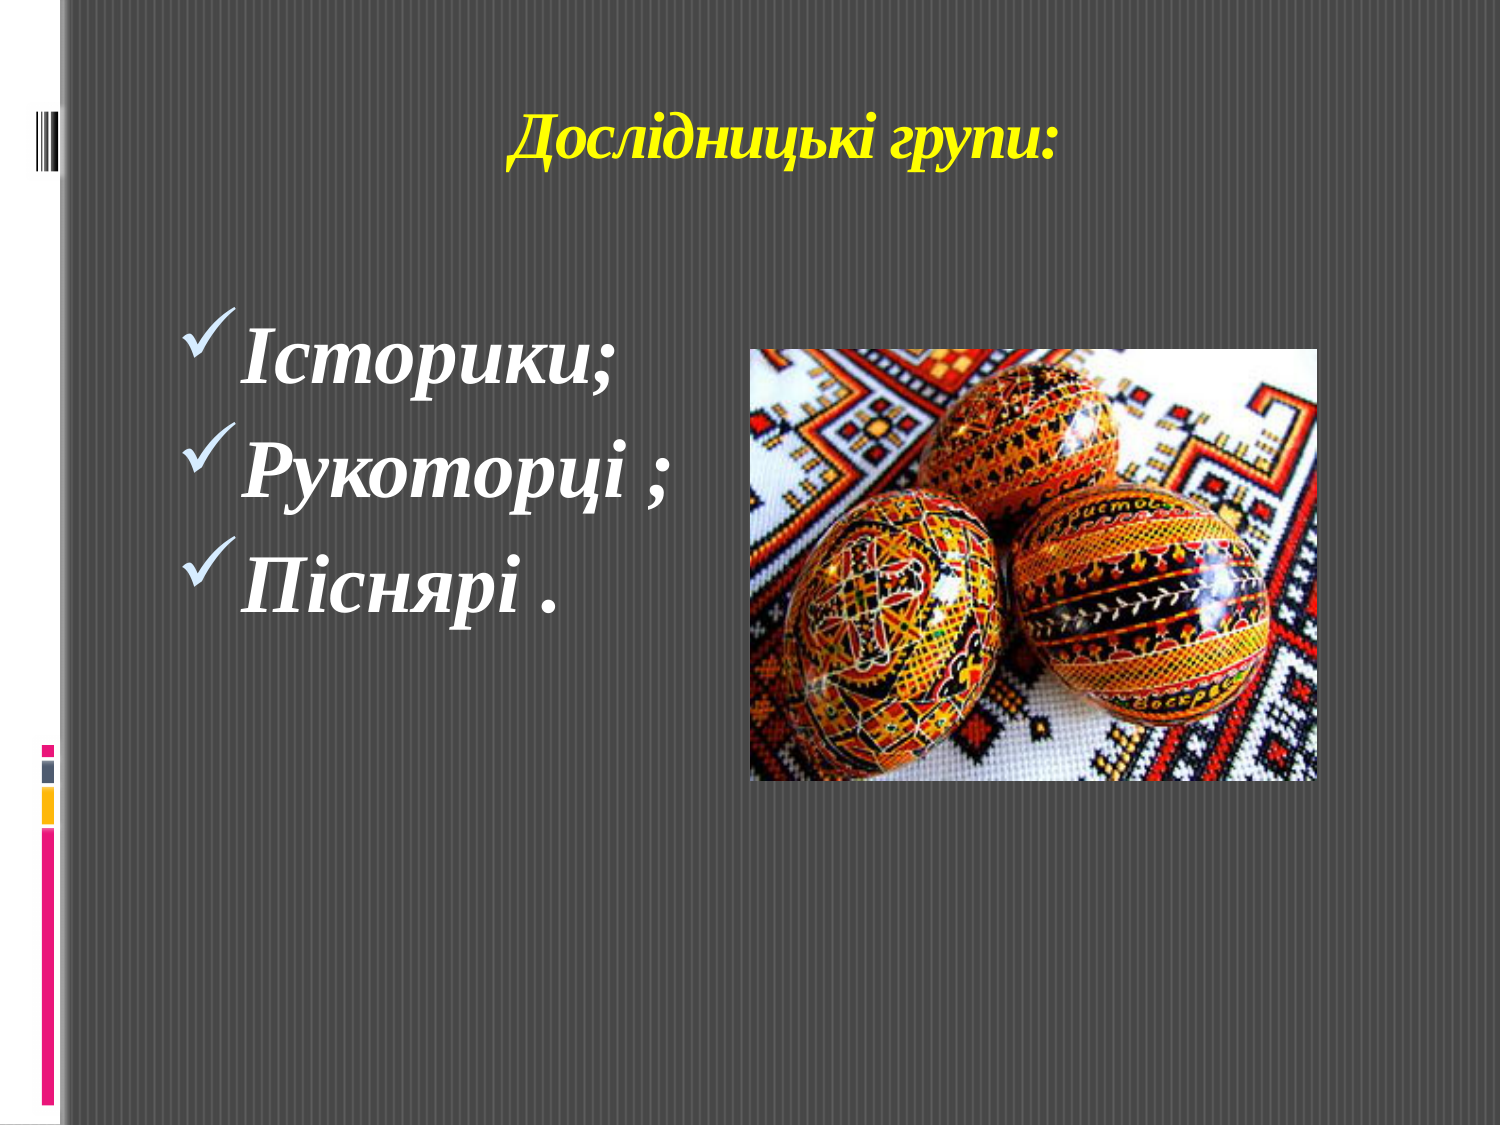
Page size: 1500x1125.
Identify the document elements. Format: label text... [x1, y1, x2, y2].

list Історики; Рукоторці ; Піснярі . [150, 292, 1425, 1043]
title Дослідницькі групи: [150, 83, 1425, 234]
picture [749, 349, 1318, 781]
